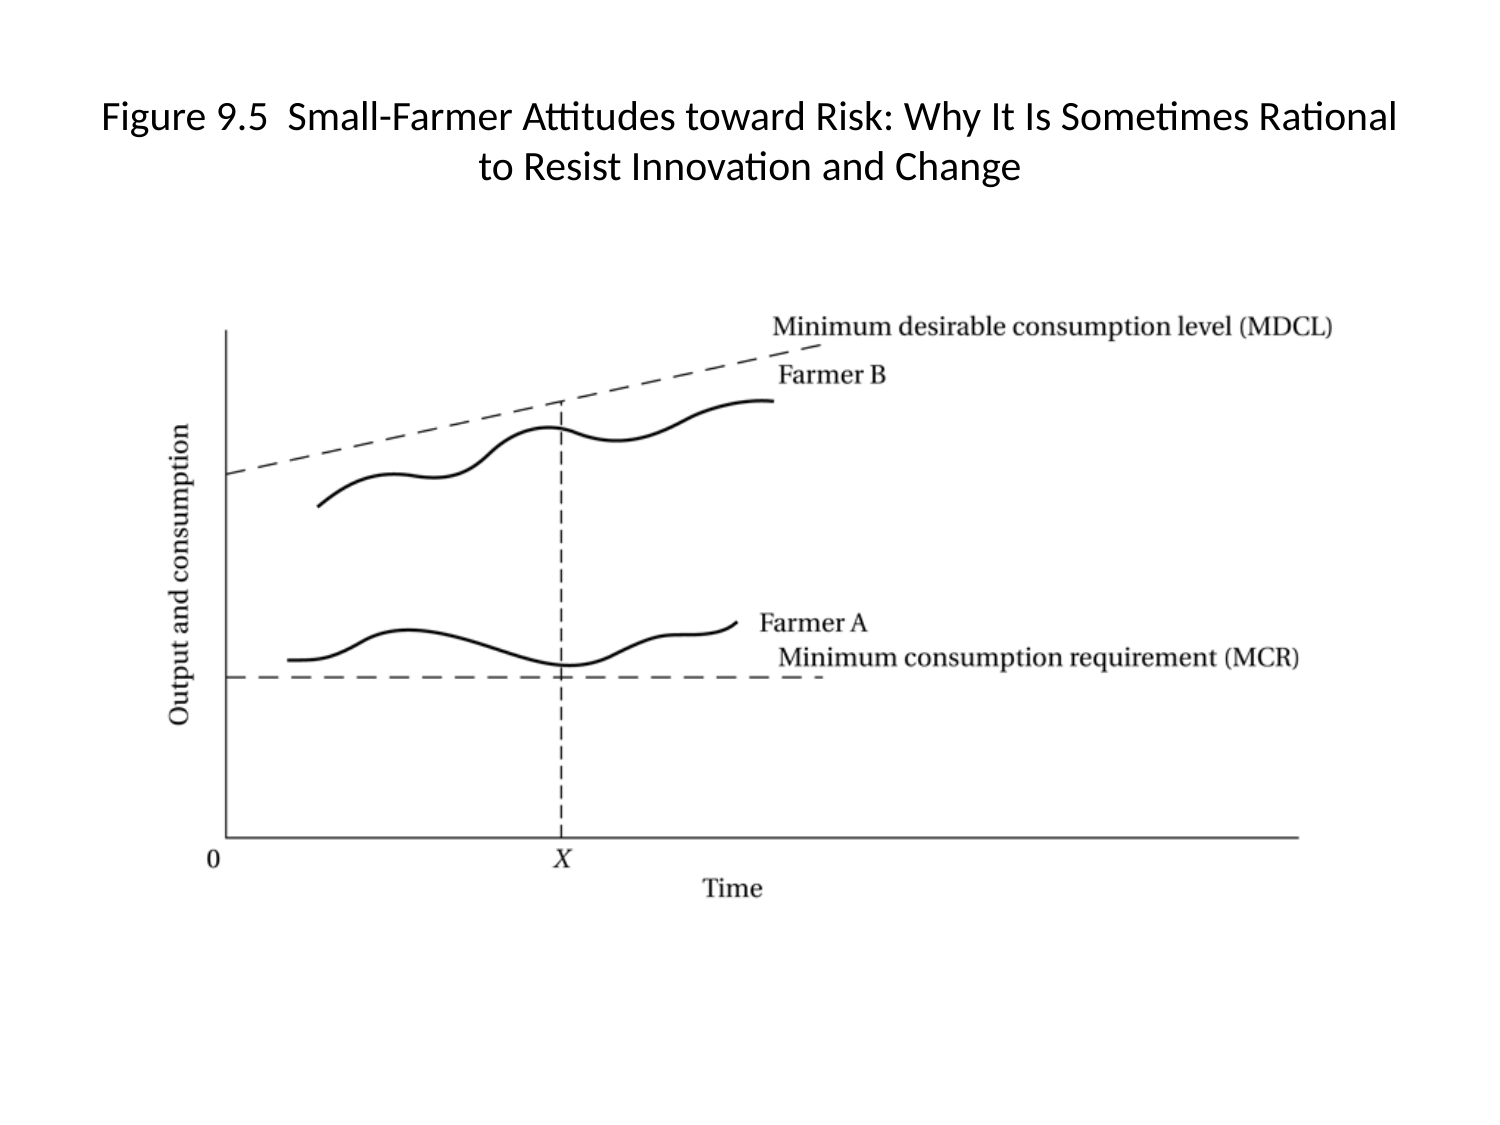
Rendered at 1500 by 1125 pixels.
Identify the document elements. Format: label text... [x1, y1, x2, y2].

title Figure 9.5 Small-Farmer Attitudes toward Risk: Why It Is Sometimes Rational to Resist Innovation and Change [75, 45, 1425, 233]
picture [162, 312, 1336, 906]
